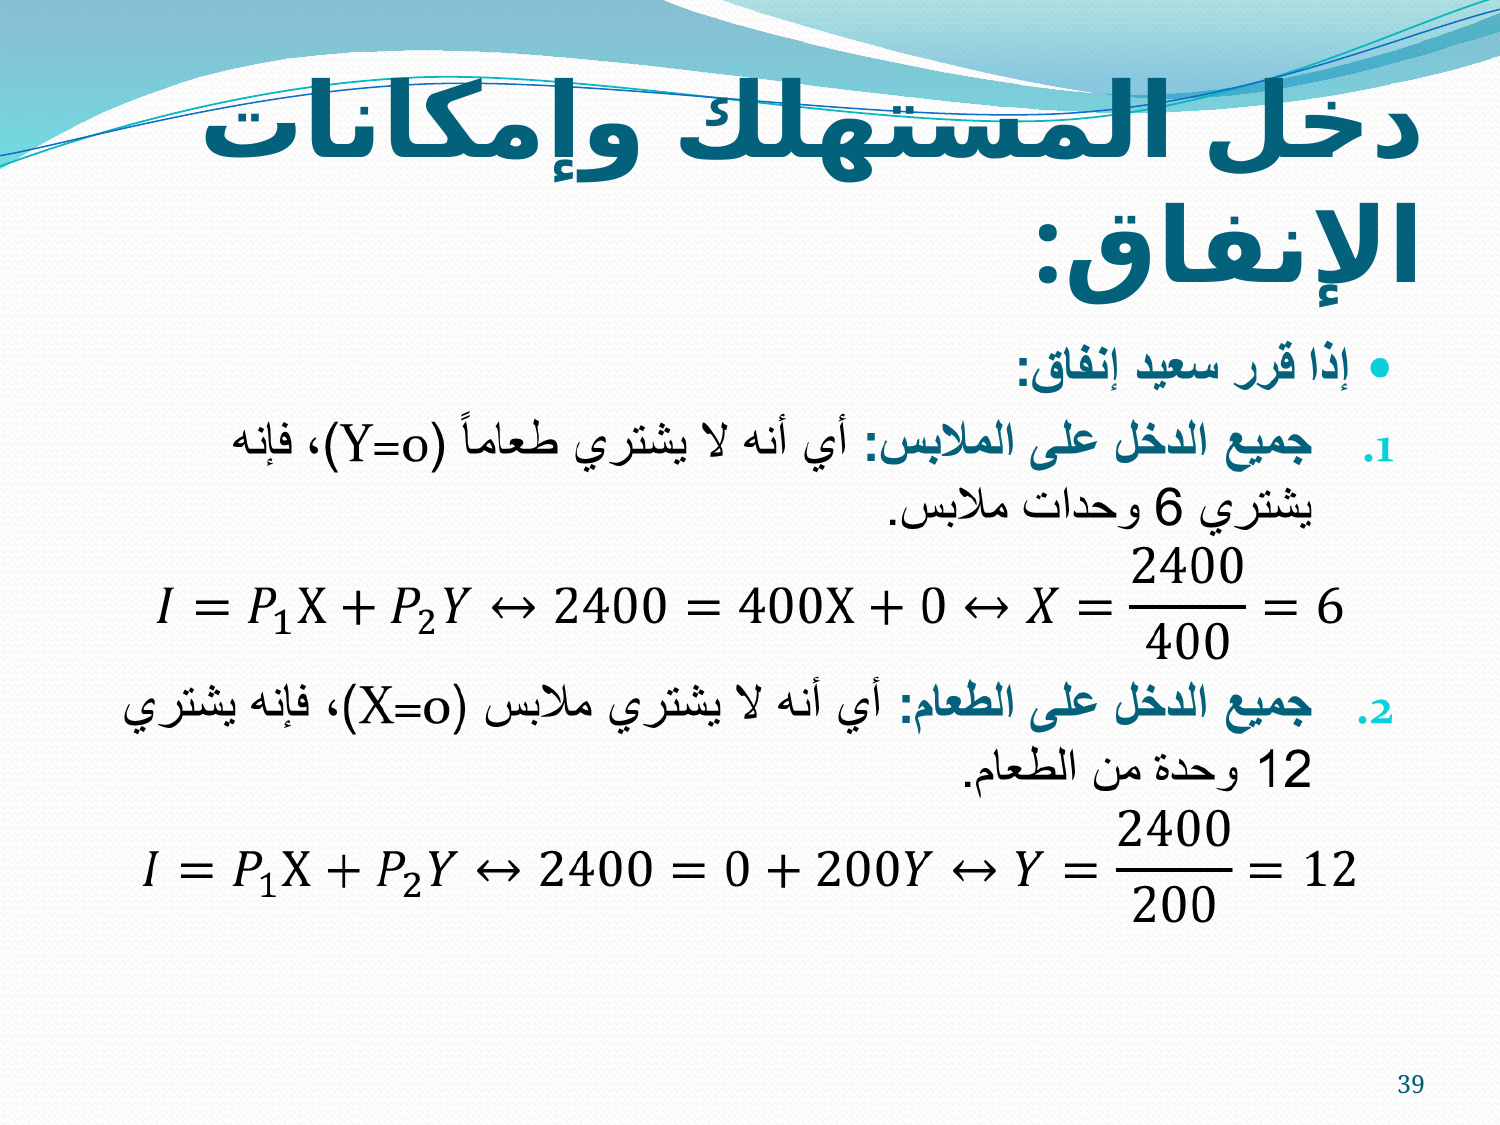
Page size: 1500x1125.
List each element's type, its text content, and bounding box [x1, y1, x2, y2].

title دخل المستهلك وإمكانات الإنفاق: [75, 115, 1425, 303]
list [75, 317, 1425, 1038]
slide_number 39 [1299, 1042, 1425, 1103]
